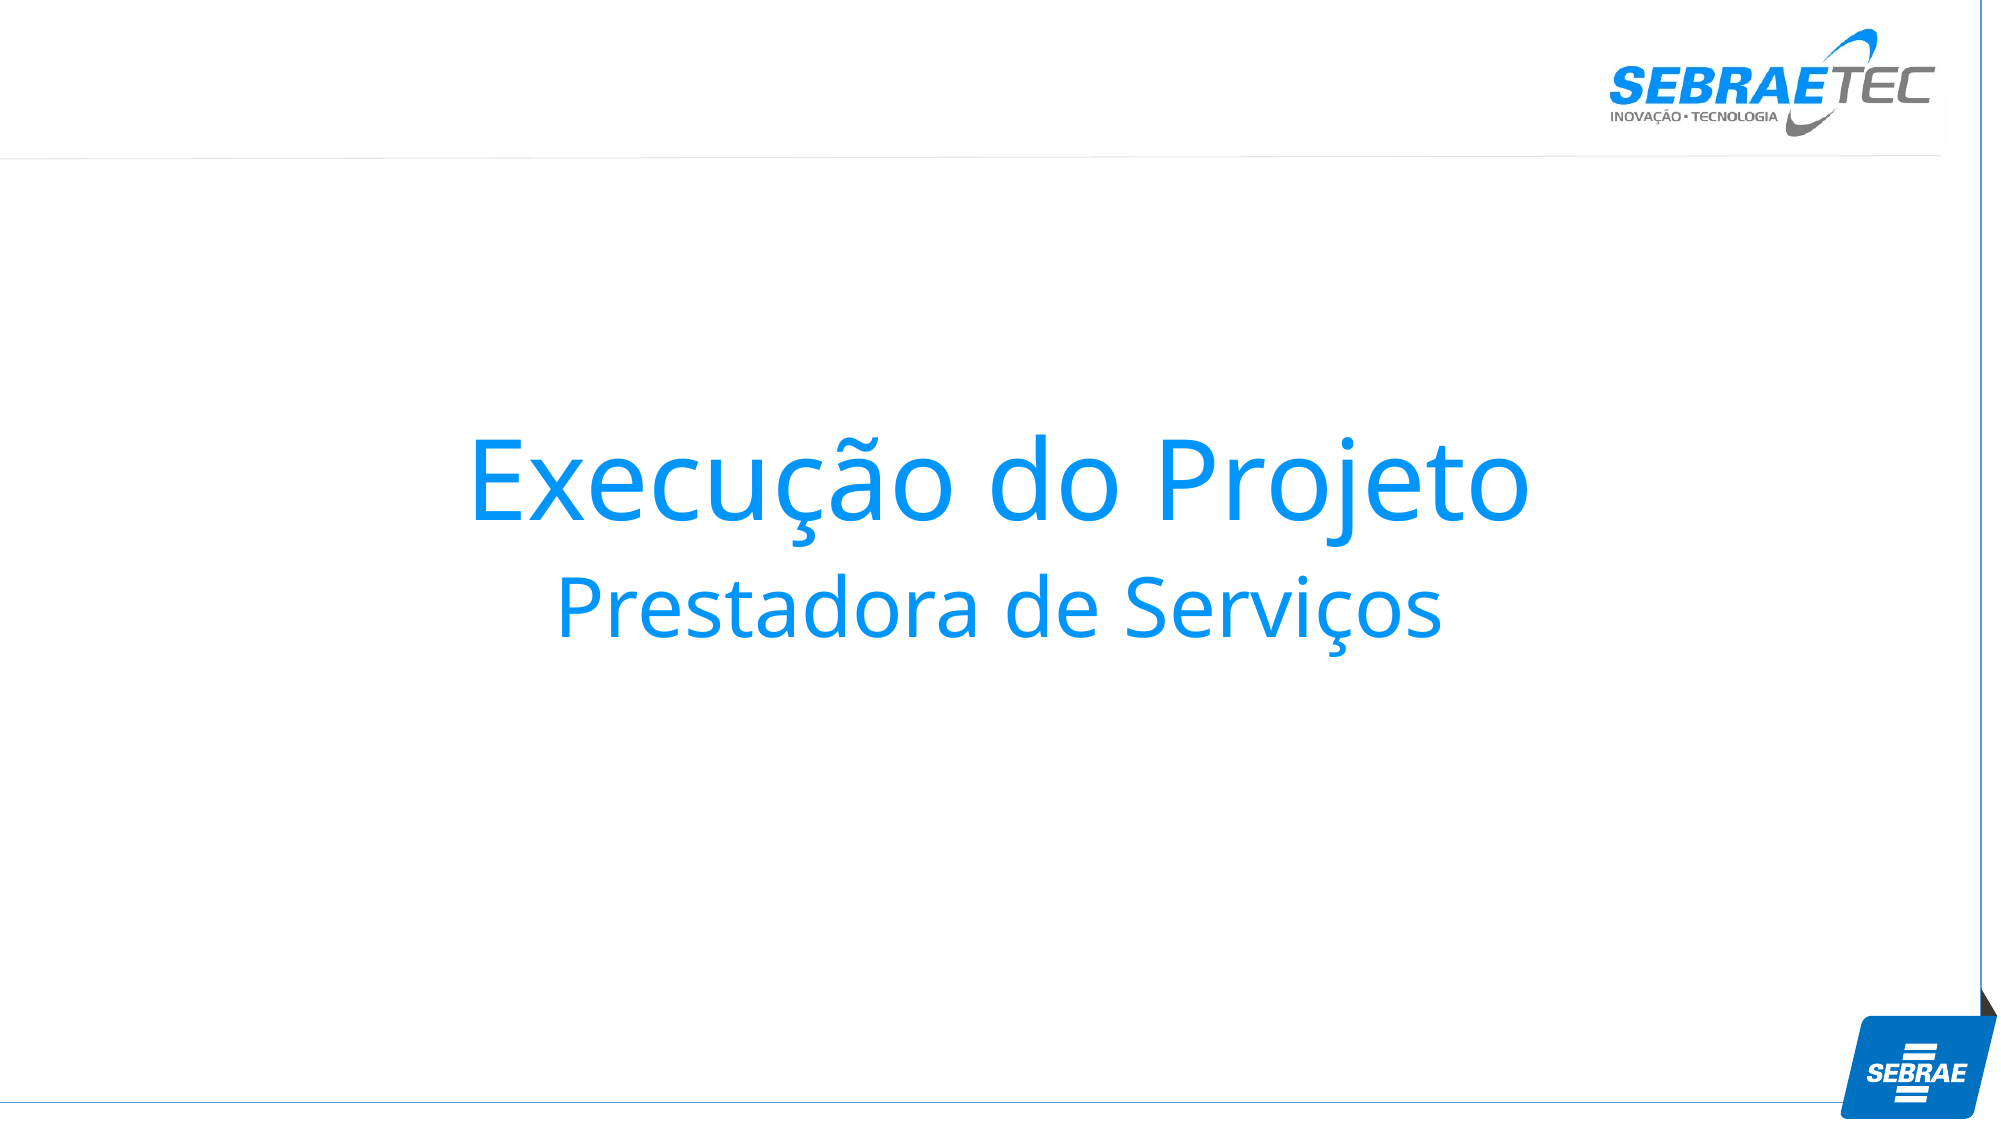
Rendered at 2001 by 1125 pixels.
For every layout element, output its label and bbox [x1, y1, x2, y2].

text_box [0, 0, 1998, 1119]
picture [1598, 17, 1948, 147]
text_box [0, 155, 1941, 159]
